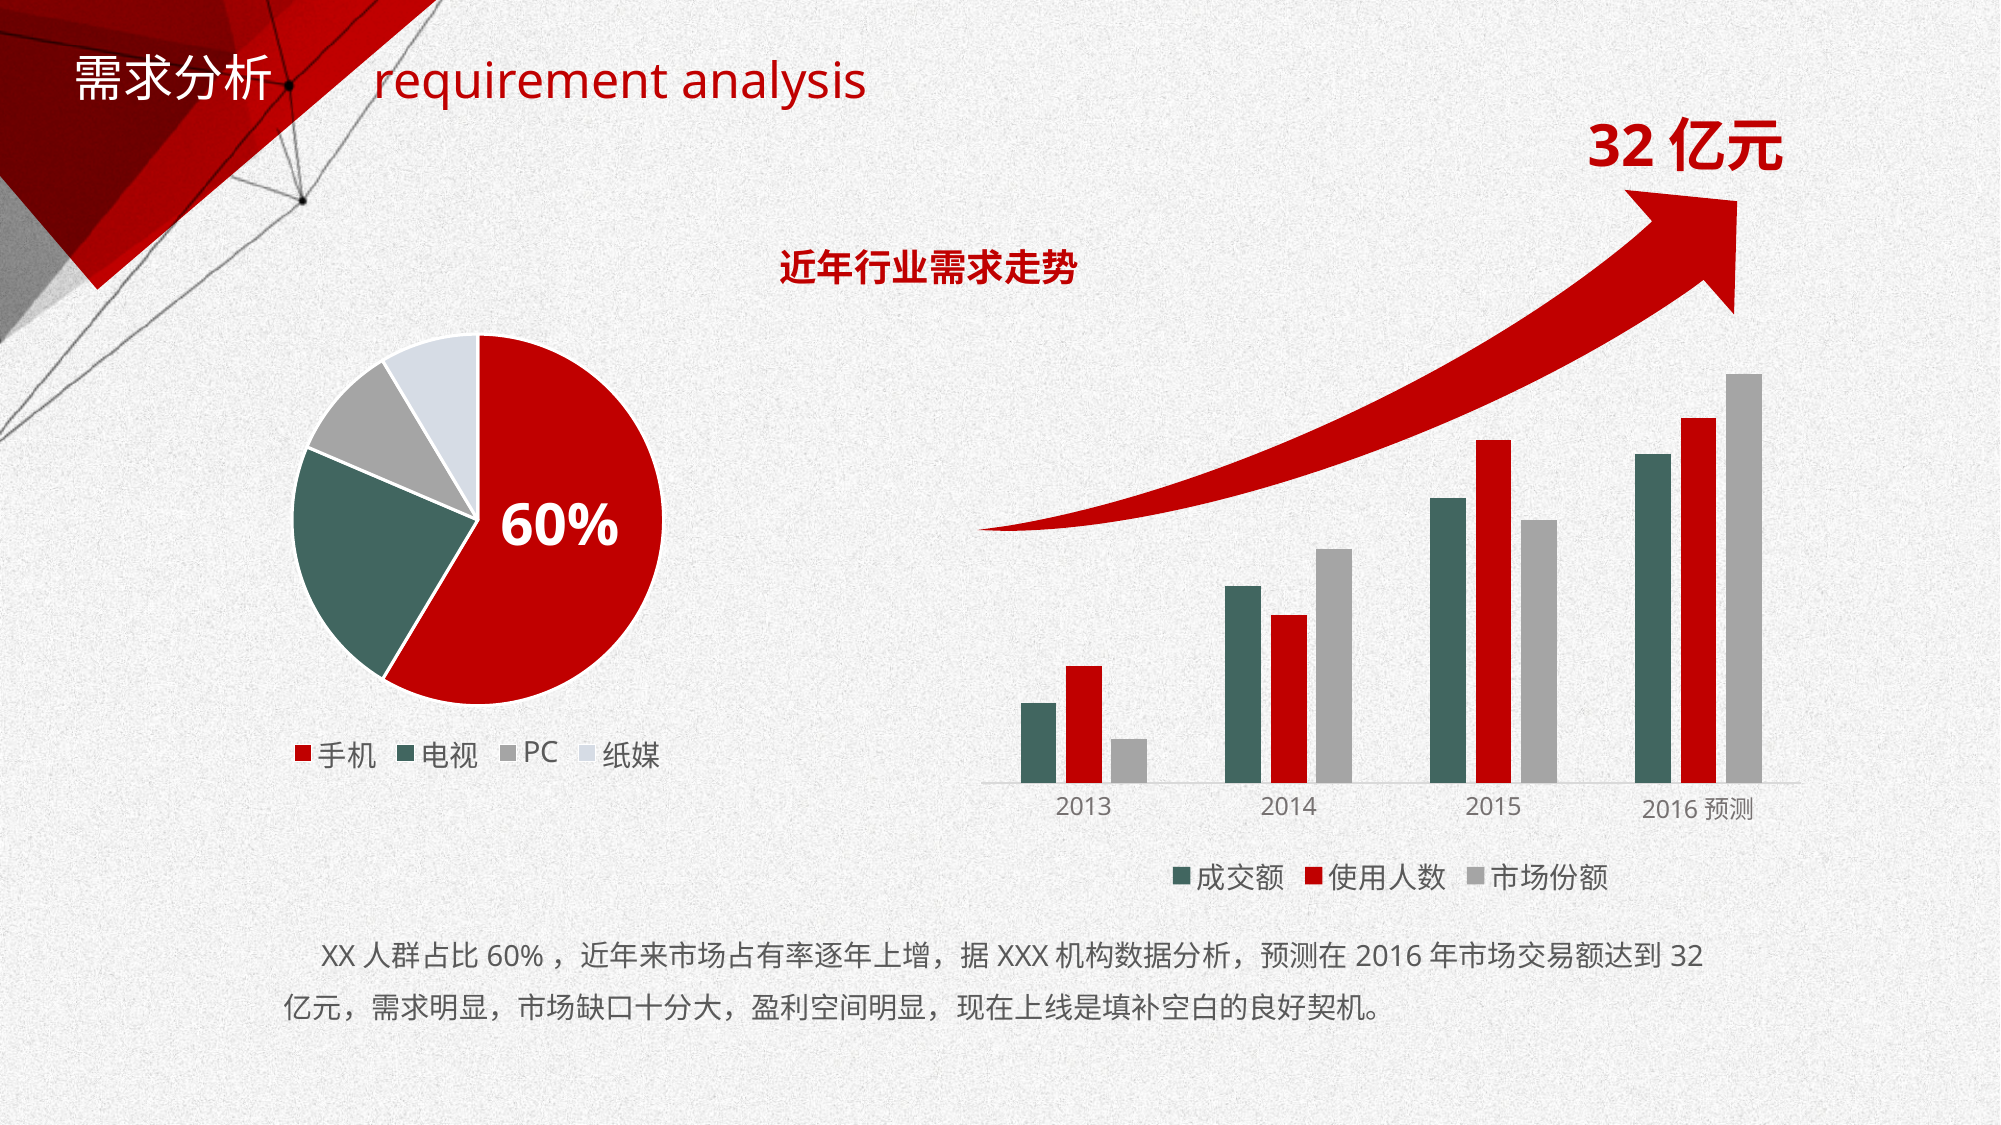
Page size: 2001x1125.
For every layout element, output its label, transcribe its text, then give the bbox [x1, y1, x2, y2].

chart [964, 333, 1819, 903]
chart [136, 324, 819, 780]
text_box XX人群占比60%，近年来市场占有率逐年上增，据XXX机构数据分析，预测在2016年市场交易额达到32亿元，需求明显，市场缺口十分大，盈利空间明显，现在上线是填补空白的良好契机。 [269, 912, 1731, 1032]
text_box 近年行业需求走势 [764, 236, 1112, 297]
picture [0, 0, 2001, 1125]
text_box [1497, 188, 1739, 333]
text_box requirement analysis [528, 41, 952, 116]
text_box 32亿元 [1572, 101, 1832, 186]
